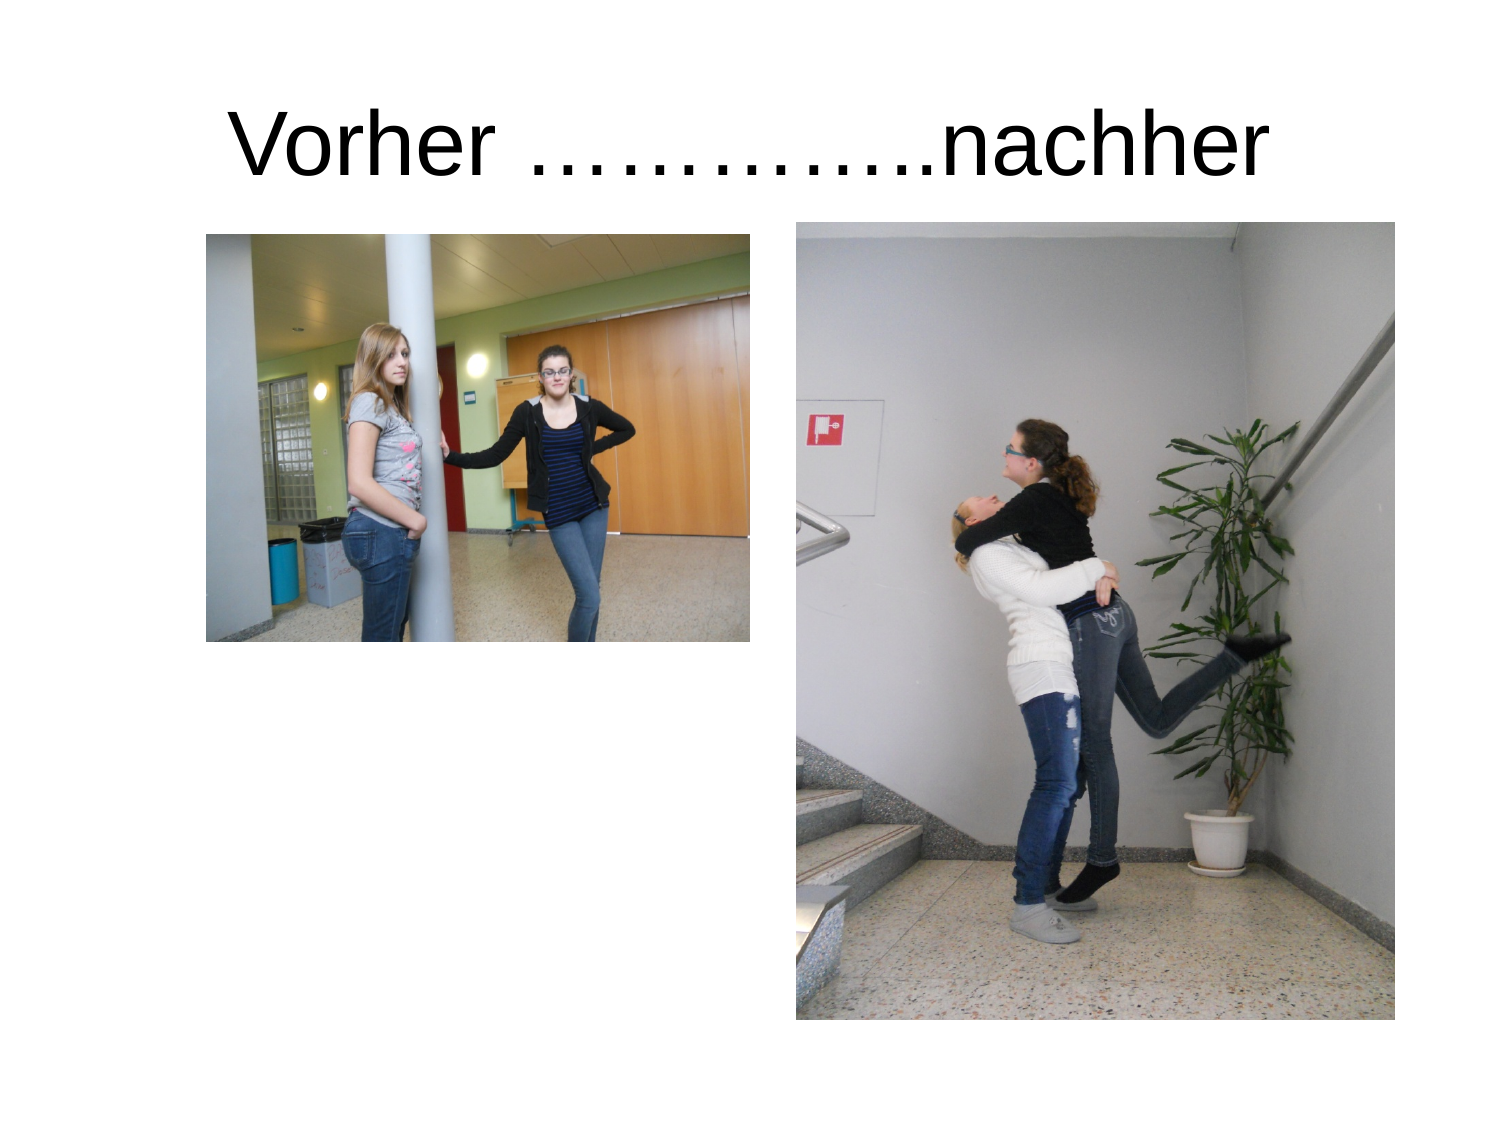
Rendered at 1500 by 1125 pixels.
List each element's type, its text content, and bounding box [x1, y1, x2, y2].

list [206, 234, 751, 642]
title Vorher …………..nachher [74, 44, 1426, 233]
picture [796, 222, 1395, 1020]
